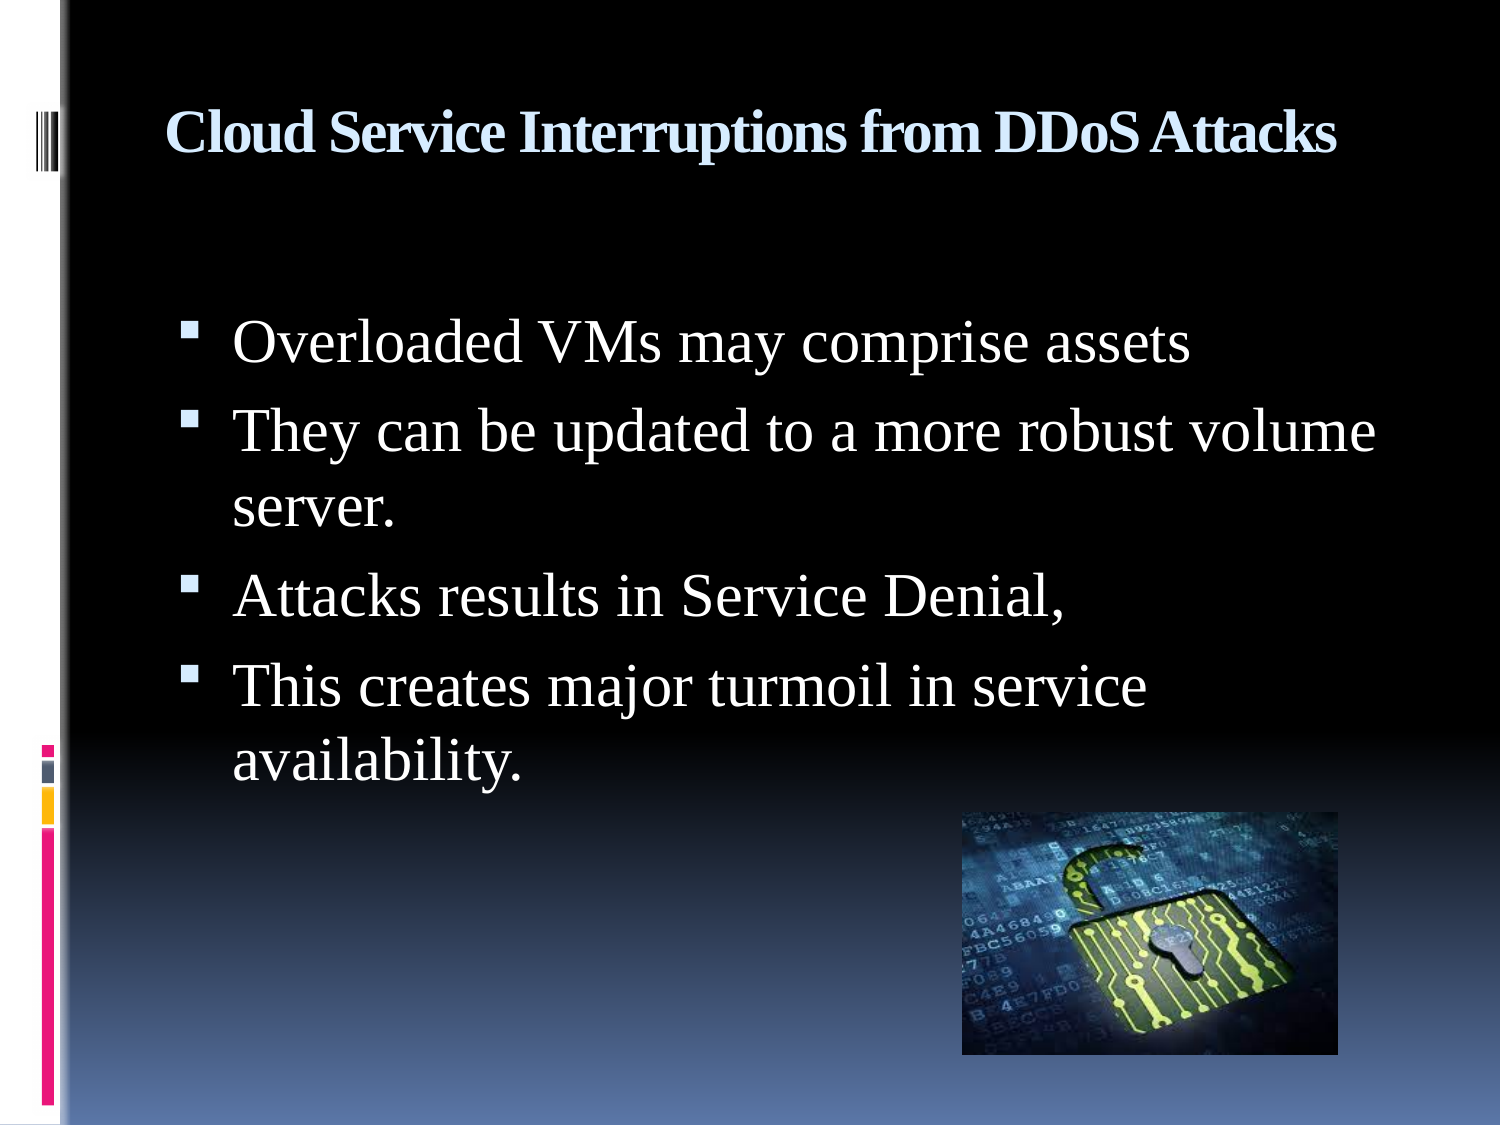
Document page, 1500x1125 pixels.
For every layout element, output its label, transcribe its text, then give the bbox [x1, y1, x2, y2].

list Overloaded VMs may comprise assets They can be updated to a more robust volume server. Attacks results in Service Denial, This creates major turmoil in service availability. [150, 292, 1425, 1043]
title Cloud Service Interruptions from DDoS Attacks [150, 83, 1425, 234]
picture [961, 811, 1338, 1056]
